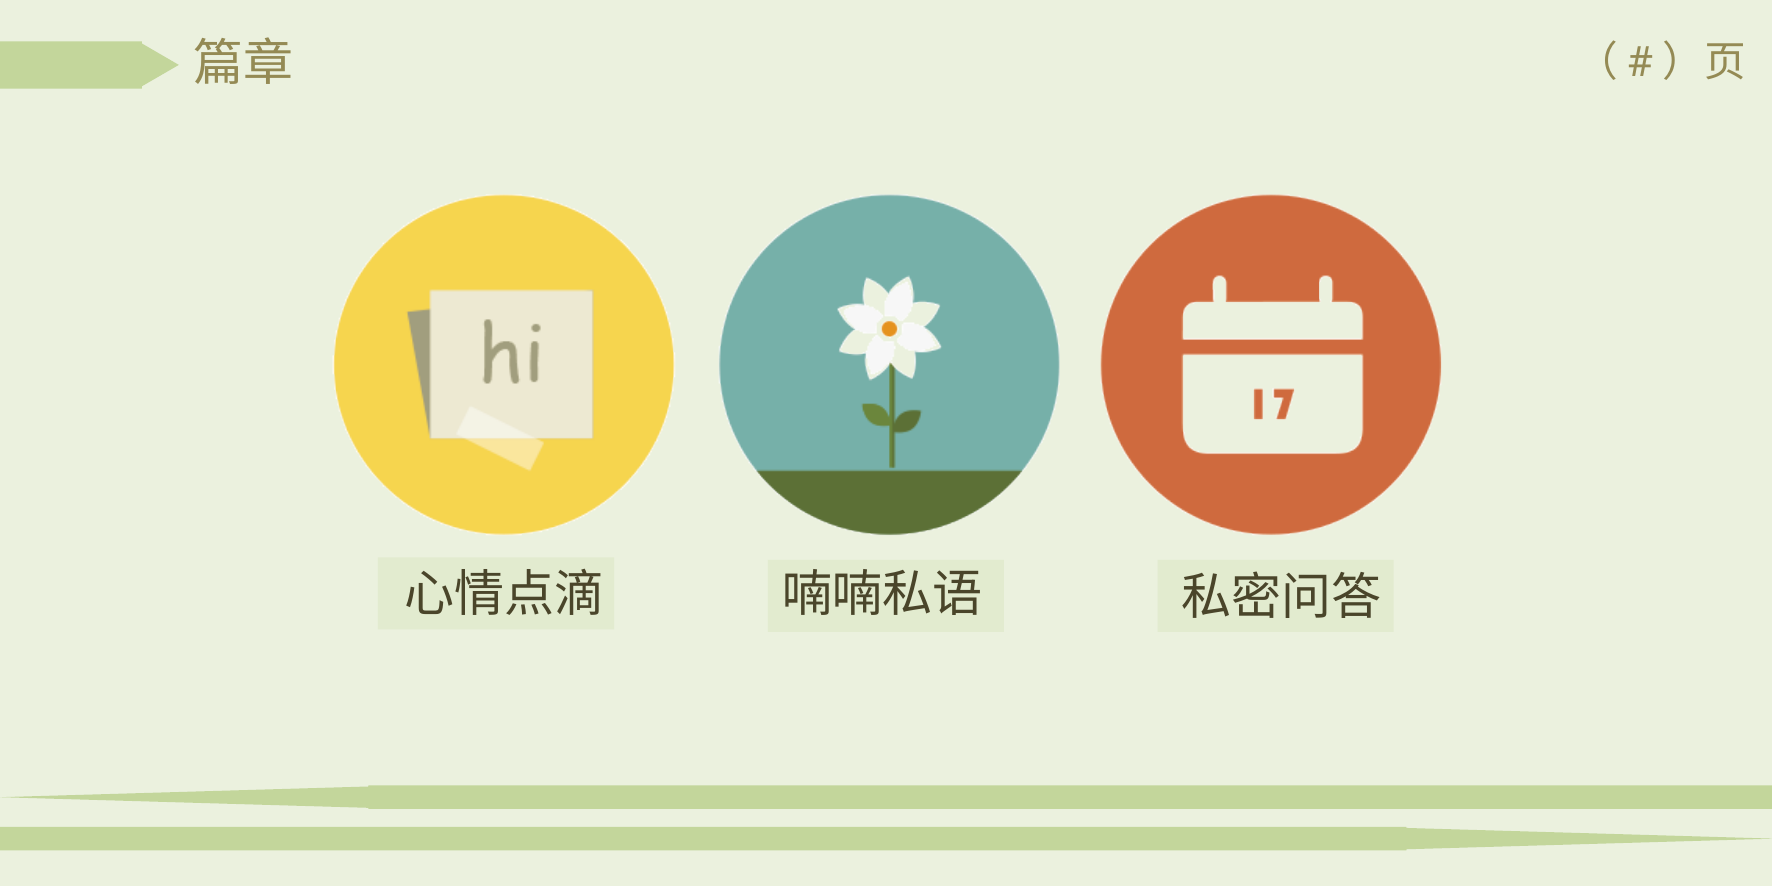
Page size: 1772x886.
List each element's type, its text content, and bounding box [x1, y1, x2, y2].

text_box [0, 824, 1772, 853]
text_box （#）页 [1561, 27, 1772, 92]
text_box 喃喃私语 [767, 562, 1004, 629]
text_box [1155, 562, 1396, 634]
text_box 篇章 [178, 22, 355, 98]
text_box [0, 783, 1772, 811]
text_box 心情点滴 [389, 562, 674, 629]
text_box [376, 562, 616, 632]
text_box 私密问答 [1167, 562, 1430, 633]
picture [314, 194, 1457, 554]
text_box [766, 562, 1006, 634]
text_box [0, 39, 178, 91]
